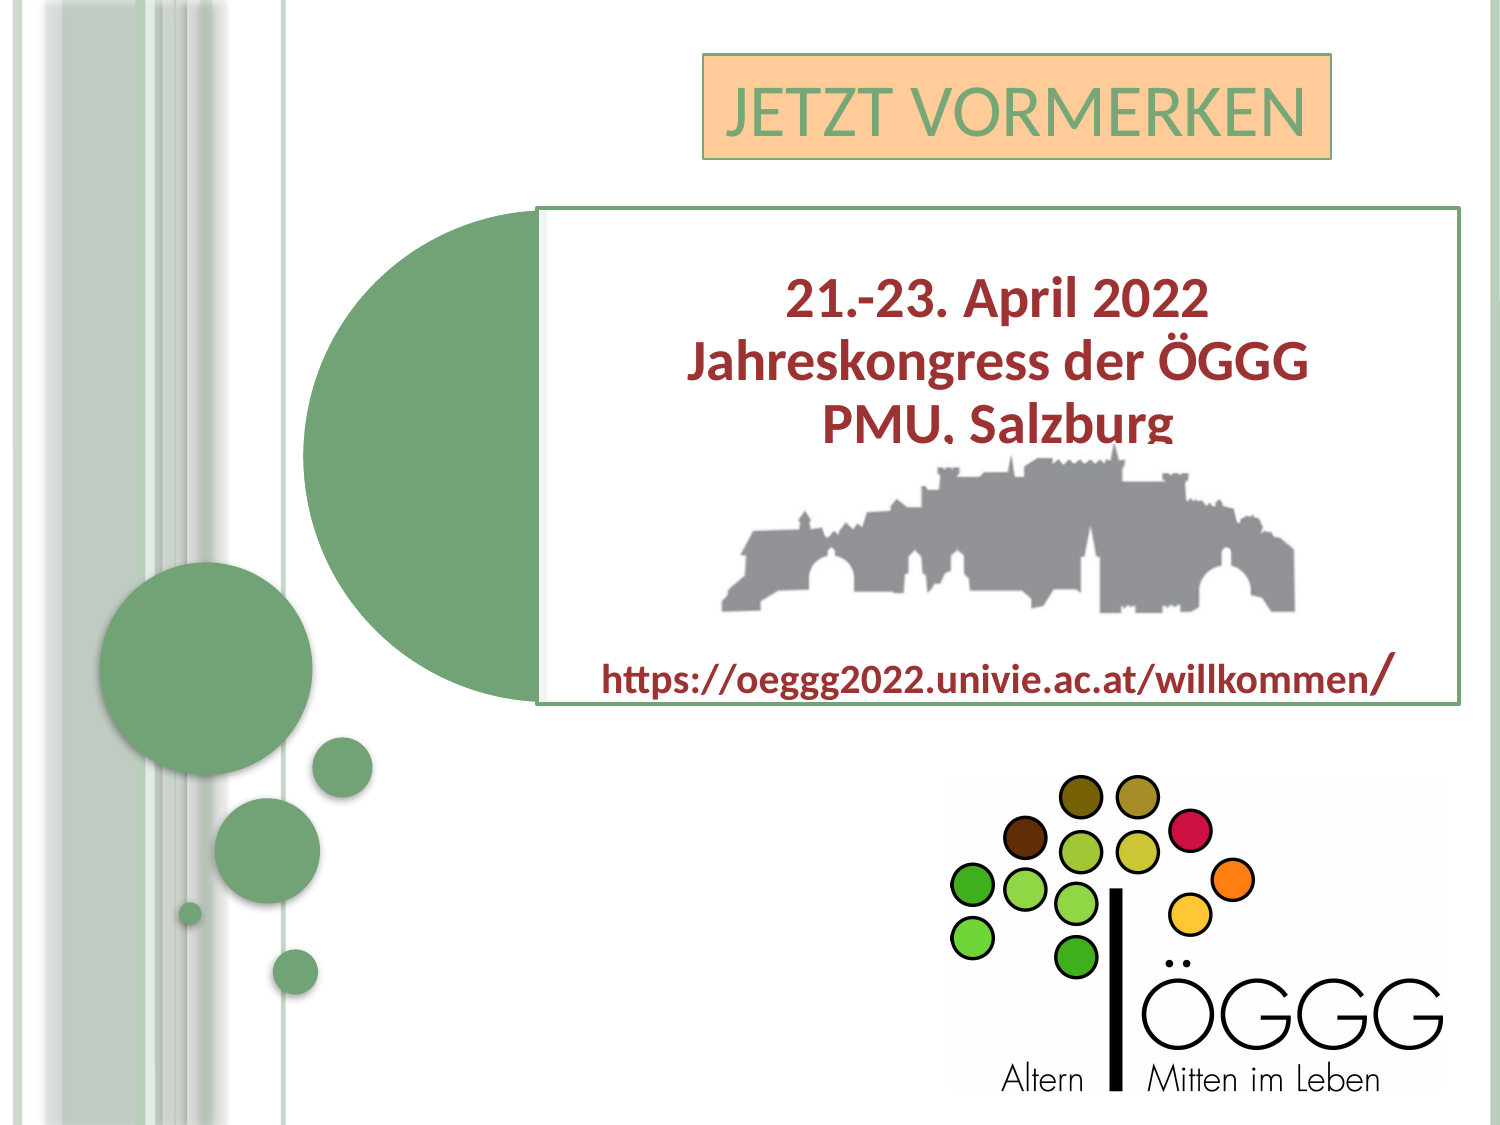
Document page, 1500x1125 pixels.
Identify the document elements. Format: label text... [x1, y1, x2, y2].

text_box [300, 207, 1471, 705]
picture [950, 774, 1443, 1093]
picture [713, 443, 1302, 617]
text_box JETZT VORMERKEN [702, 54, 1331, 160]
